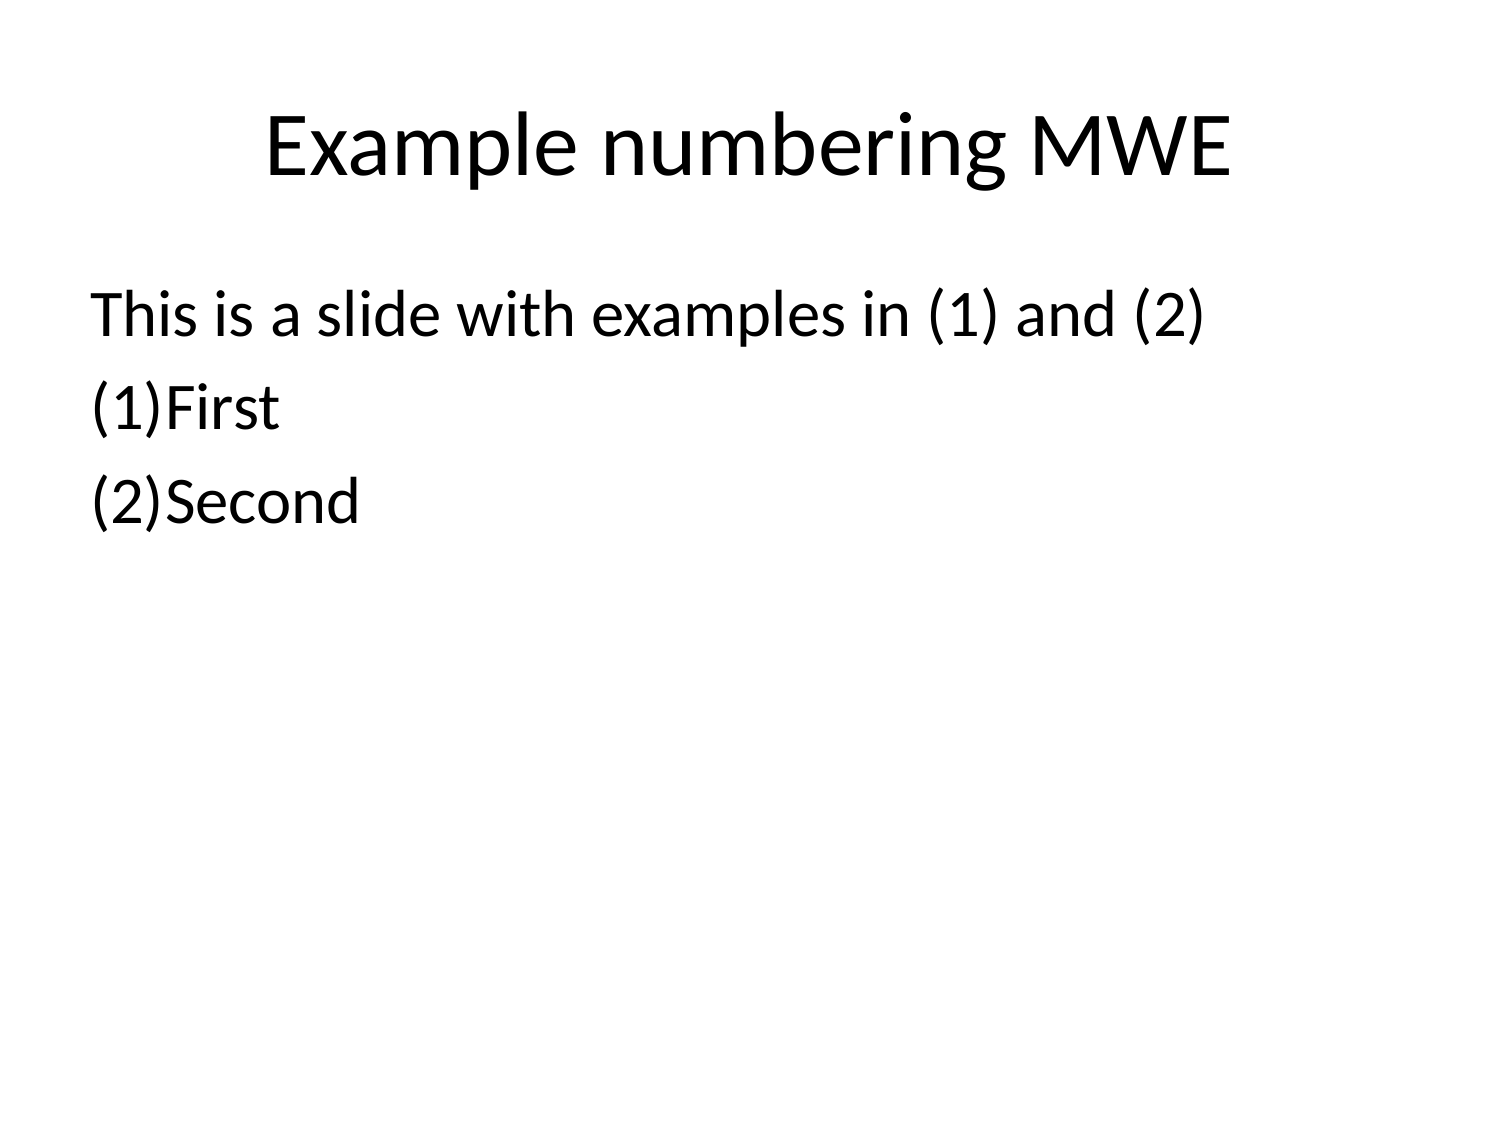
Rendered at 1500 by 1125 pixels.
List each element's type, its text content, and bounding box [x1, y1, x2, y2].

list This is a slide with examples in (1) and (2) First Second [75, 262, 1425, 1005]
title Example numbering MWE [75, 45, 1425, 233]
